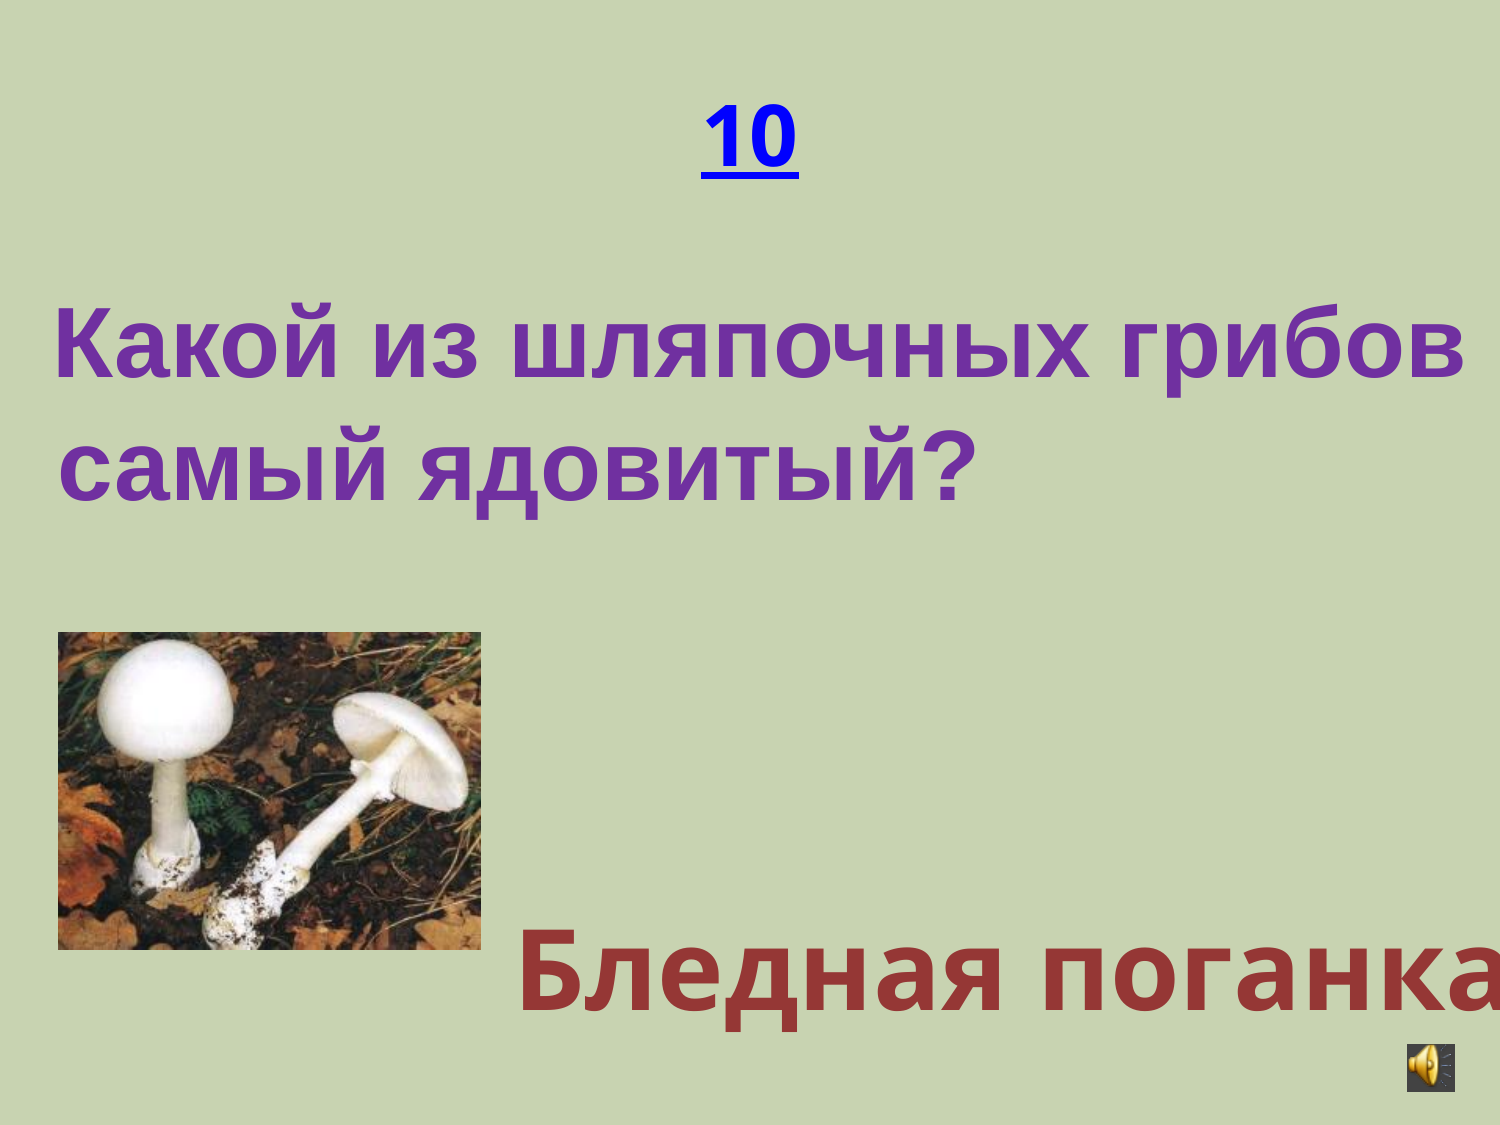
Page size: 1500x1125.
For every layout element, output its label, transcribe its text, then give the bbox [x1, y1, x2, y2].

picture [58, 632, 481, 950]
list Какой из шляпочных грибов самый ядовитый? [0, 257, 1500, 605]
picture [1406, 1042, 1457, 1093]
title 10 [75, 45, 1425, 233]
text_box Бледная поганка [498, 890, 1500, 1041]
